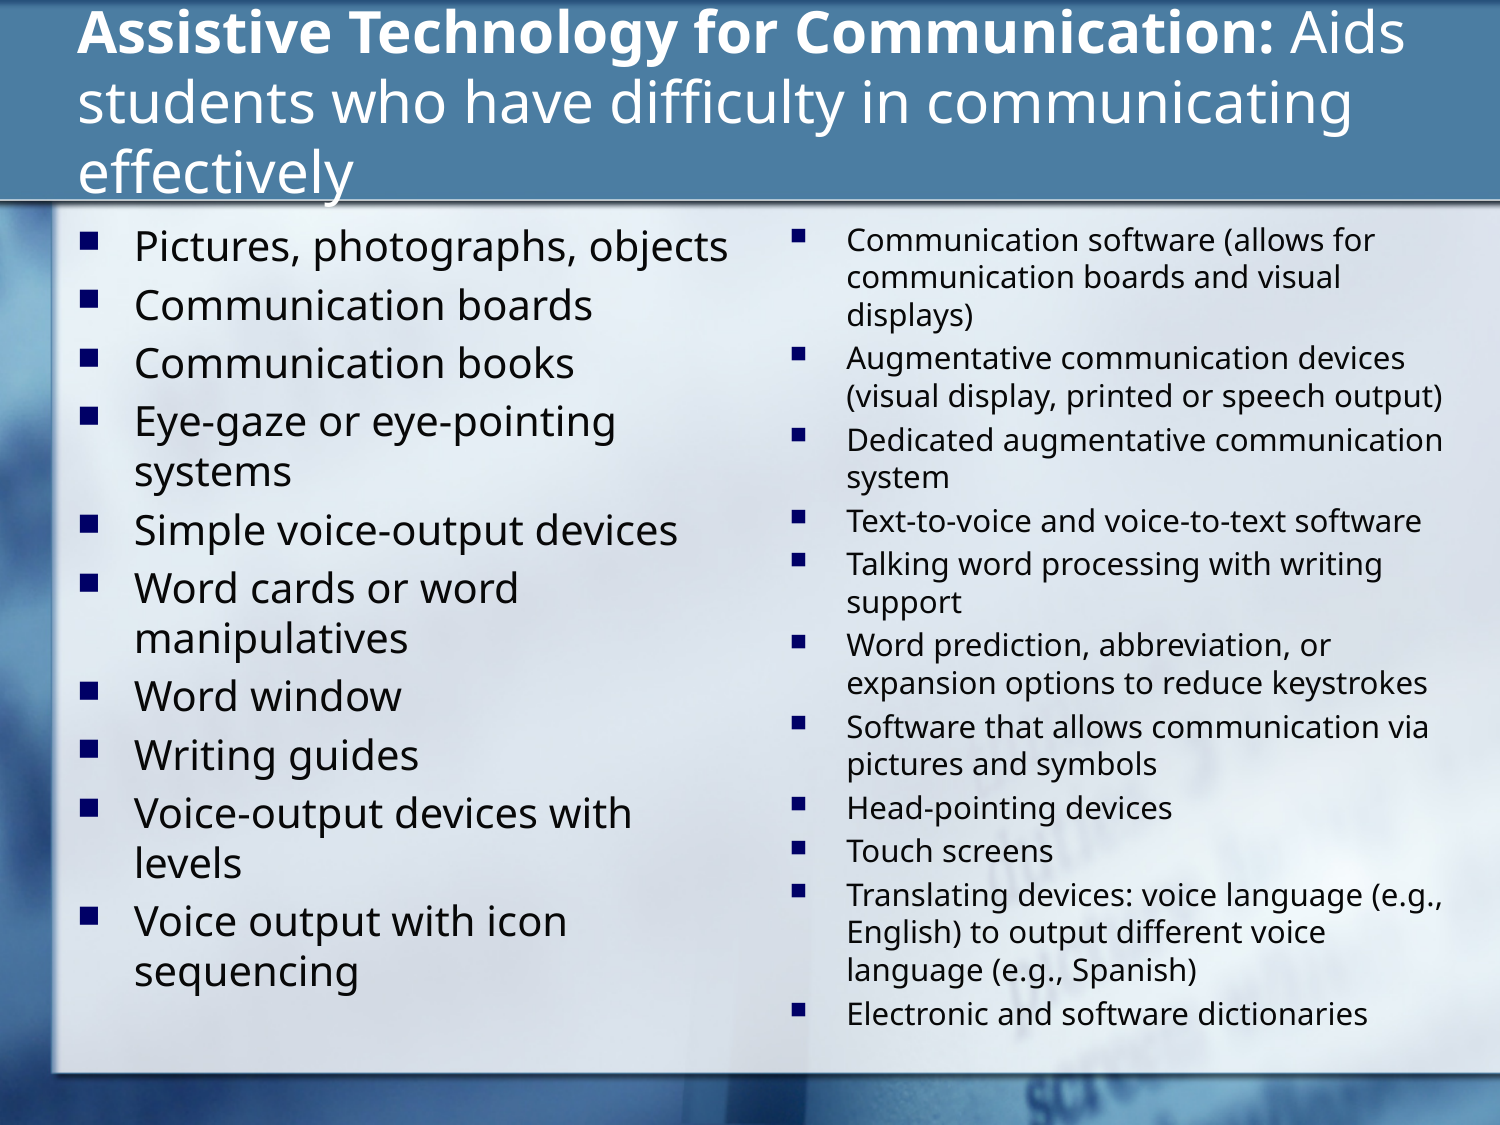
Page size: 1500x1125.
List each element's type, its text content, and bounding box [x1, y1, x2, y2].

picture [0, 0, 1500, 1125]
list Pictures, photographs, objects Communication boards Communication books Eye-gaze or eye-pointing systems Simple voice-output devices Word cards or word manipulatives Word window Writing guides Voice-output devices with levels Voice output with icon sequencing [62, 212, 751, 1076]
title Assistive Technology for Communication: Aids students who have difficulty in communicating effectively [62, 12, 1462, 188]
list Communication software (allows for communication boards and visual displays) Augmentative communication devices (visual display, printed or speech output) Dedicated augmentative communication system Text-to-voice and voice-to-text software Talking word processing with writing support Word prediction, abbreviation, or expansion options to reduce keystrokes Software that allows communication via pictures and symbols Head-pointing devices Touch screens Translating devices: voice language (e.g., English) to output different voice language (e.g., Spanish) Electronic and software dictionaries [774, 212, 1463, 1076]
